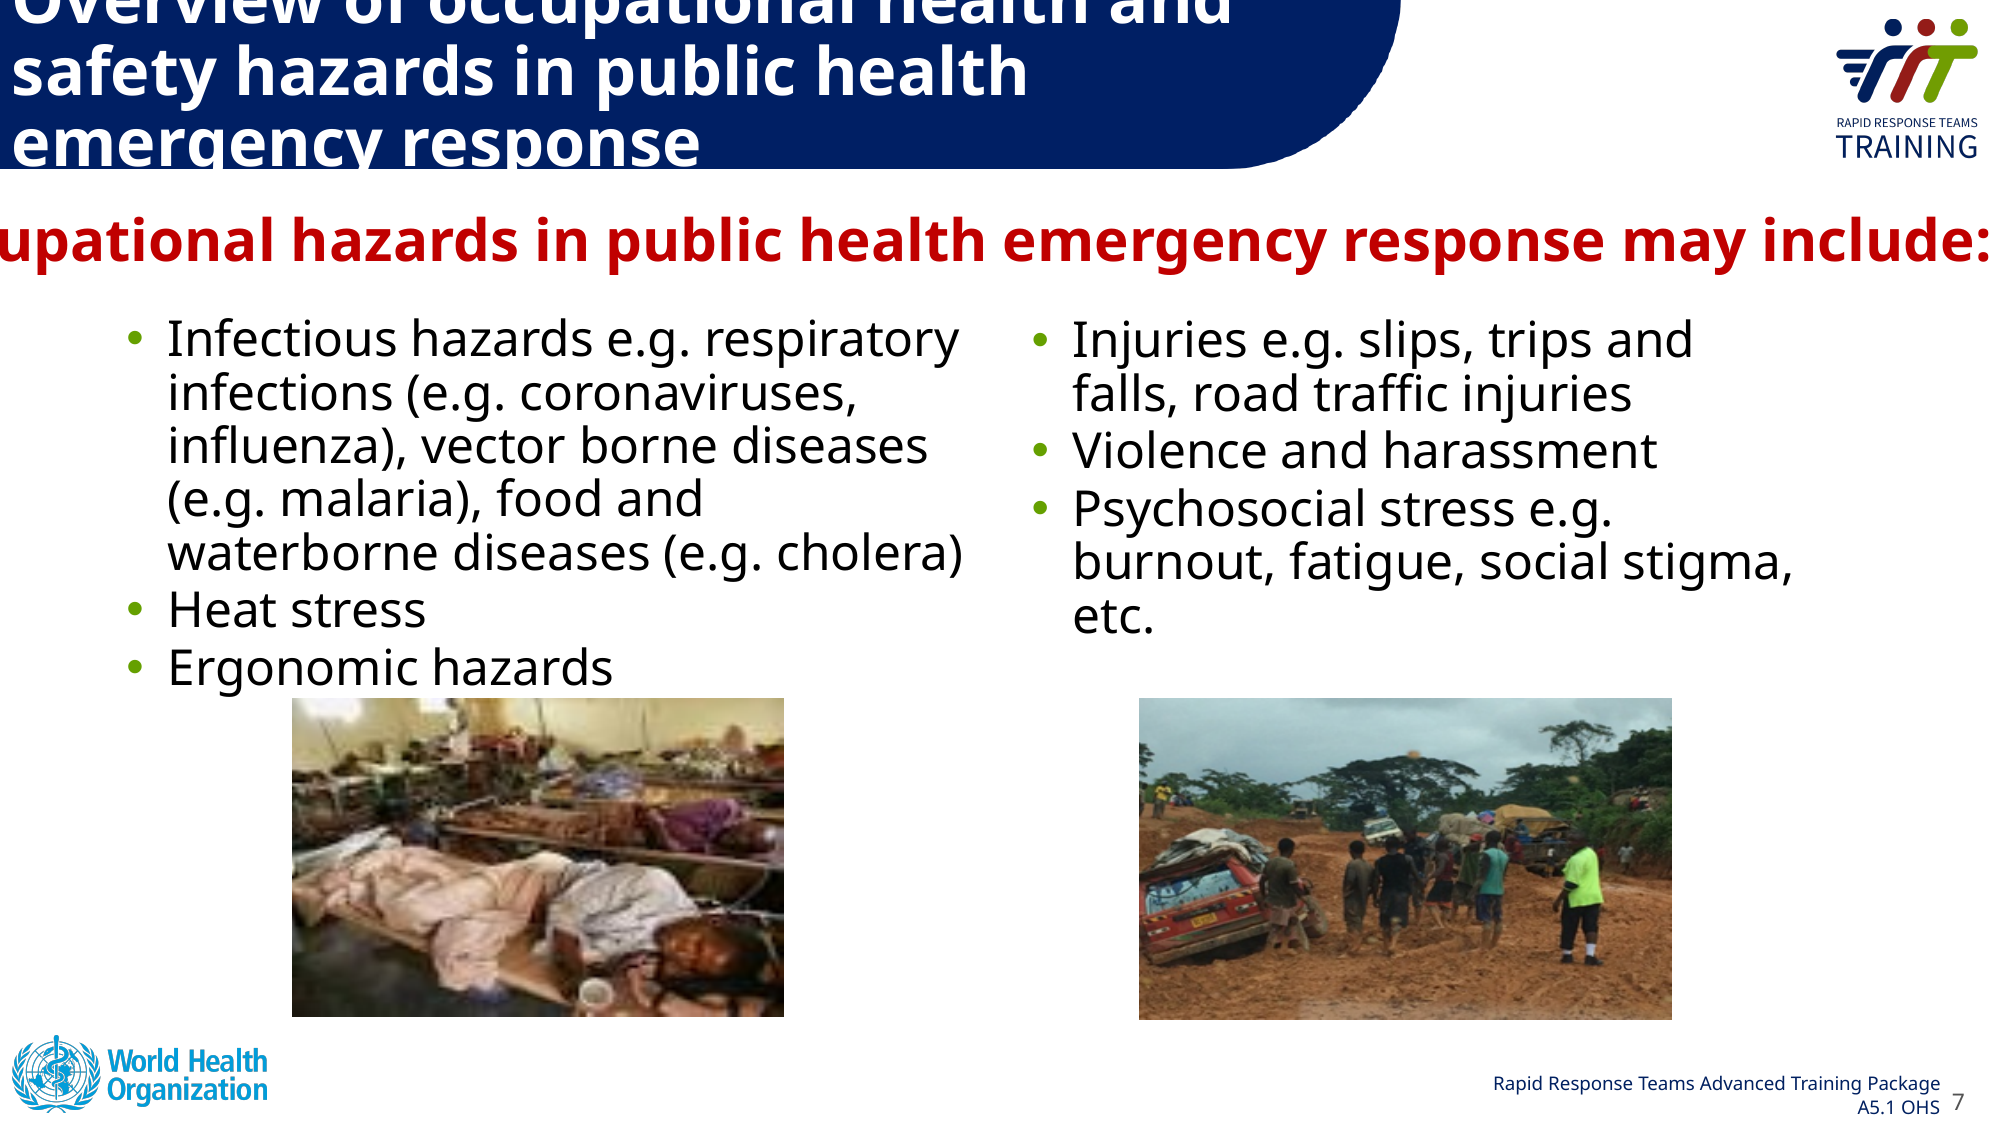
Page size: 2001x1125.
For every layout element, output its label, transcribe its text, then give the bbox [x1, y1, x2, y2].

picture [58, 1050, 64, 1058]
picture [12, 1035, 267, 1113]
list Injuries e.g. slips, trips and falls, road traffic injuries Violence and harassment Psychosocial stress e.g. burnout, fatigue, social stigma, etc. [1023, 307, 1817, 1072]
picture [292, 698, 784, 1018]
title Overview of occupational health and safety hazards in public health emergency response [3, 0, 1406, 191]
text_box Occupational hazards in public health emergency response may include: [0, 195, 2000, 281]
picture [1835, 19, 1978, 167]
slide_number 7 [1882, 1037, 1916, 1092]
picture [1138, 698, 1672, 1020]
picture [12, 1083, 48, 1113]
text_box Infectious hazards e.g. respiratory infections (e.g. coronaviruses, influenza), vector borne diseases (e.g. malaria), food and waterborne diseases (e.g. cholera) Heat stress Ergonomic hazards [126, 314, 983, 721]
